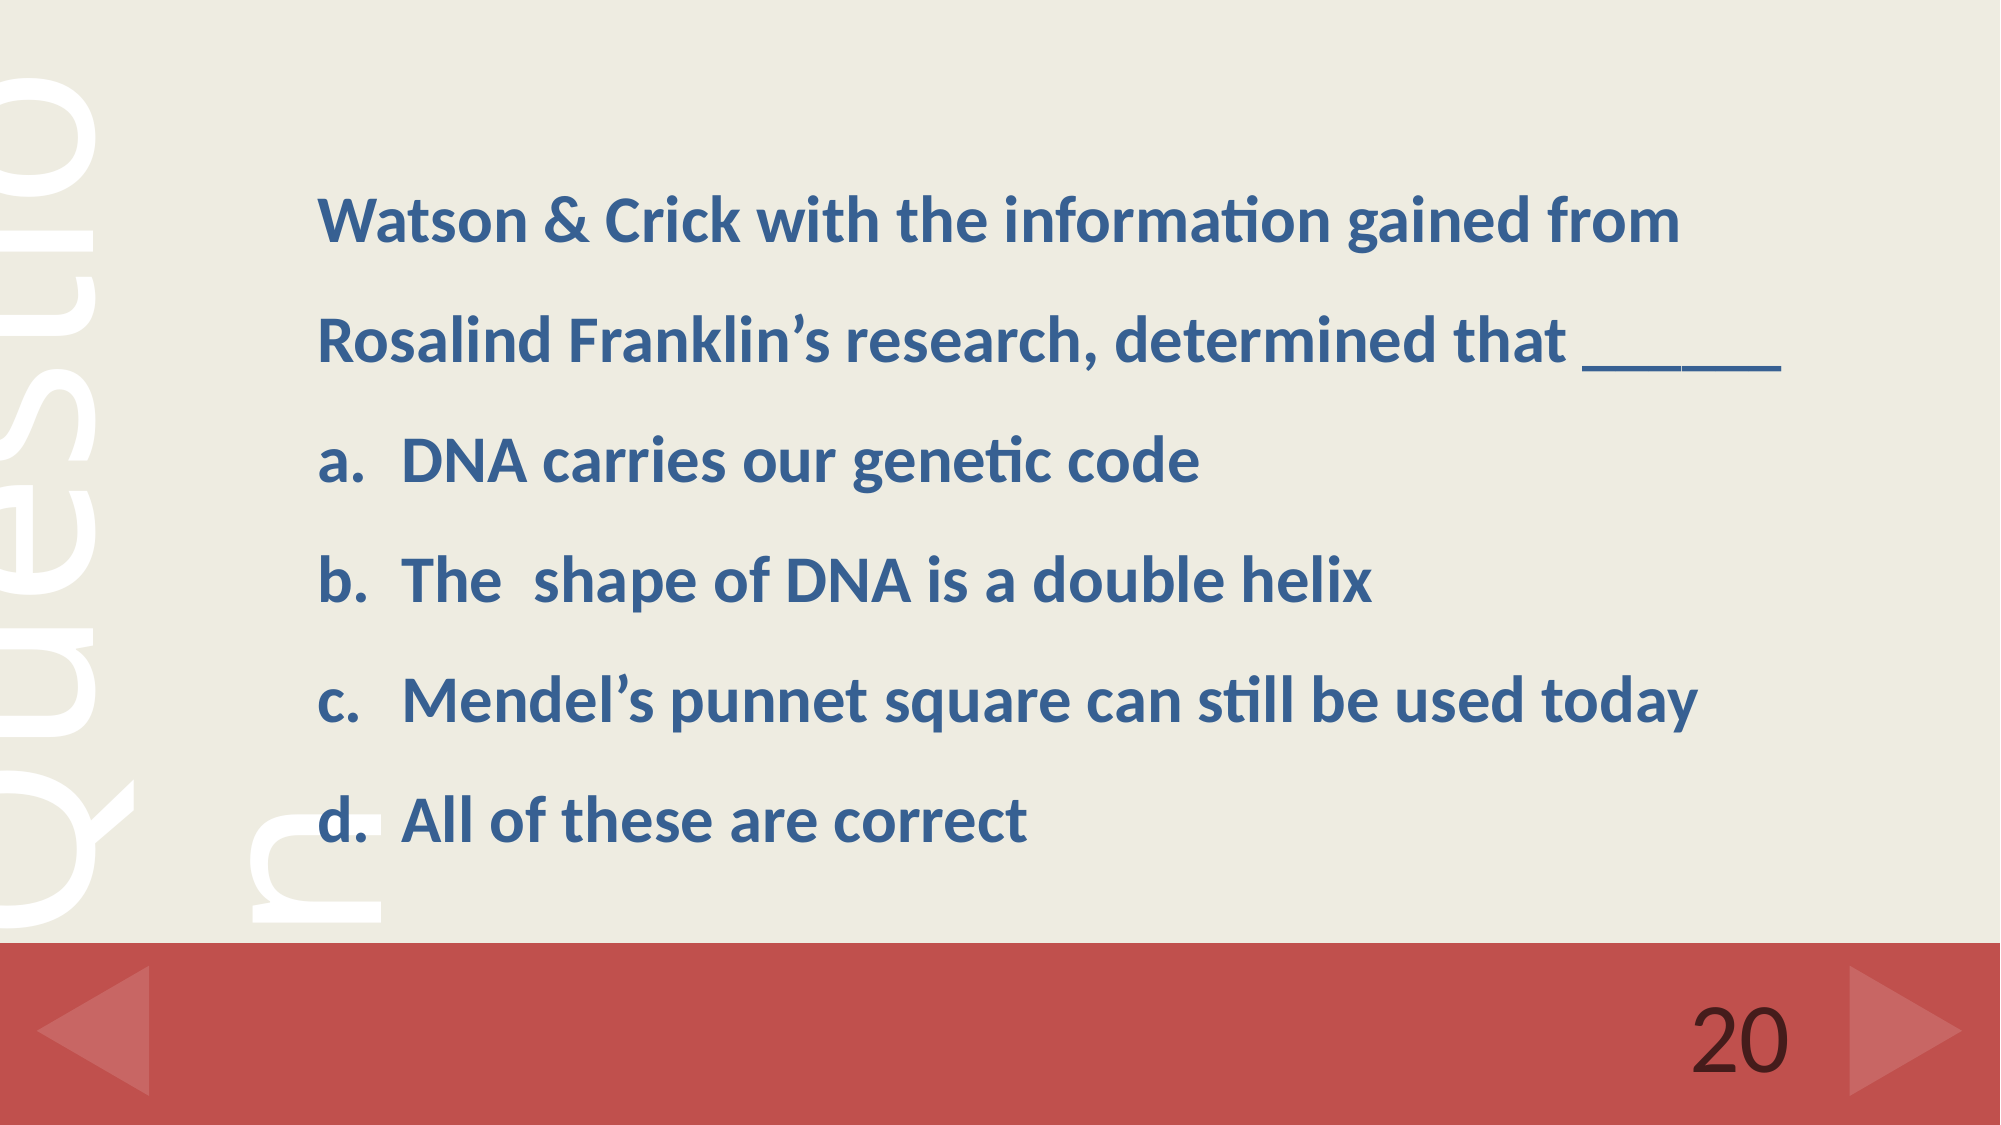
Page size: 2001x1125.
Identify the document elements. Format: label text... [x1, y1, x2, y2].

list Watson & Crick with the information gained from Rosalind Franklin’s research, determined that ______ DNA carries our genetic code The shape of DNA is a double helix Mendel’s punnet square can still be used today All of these are correct [302, 153, 1897, 839]
list 20 [1494, 967, 1806, 1097]
